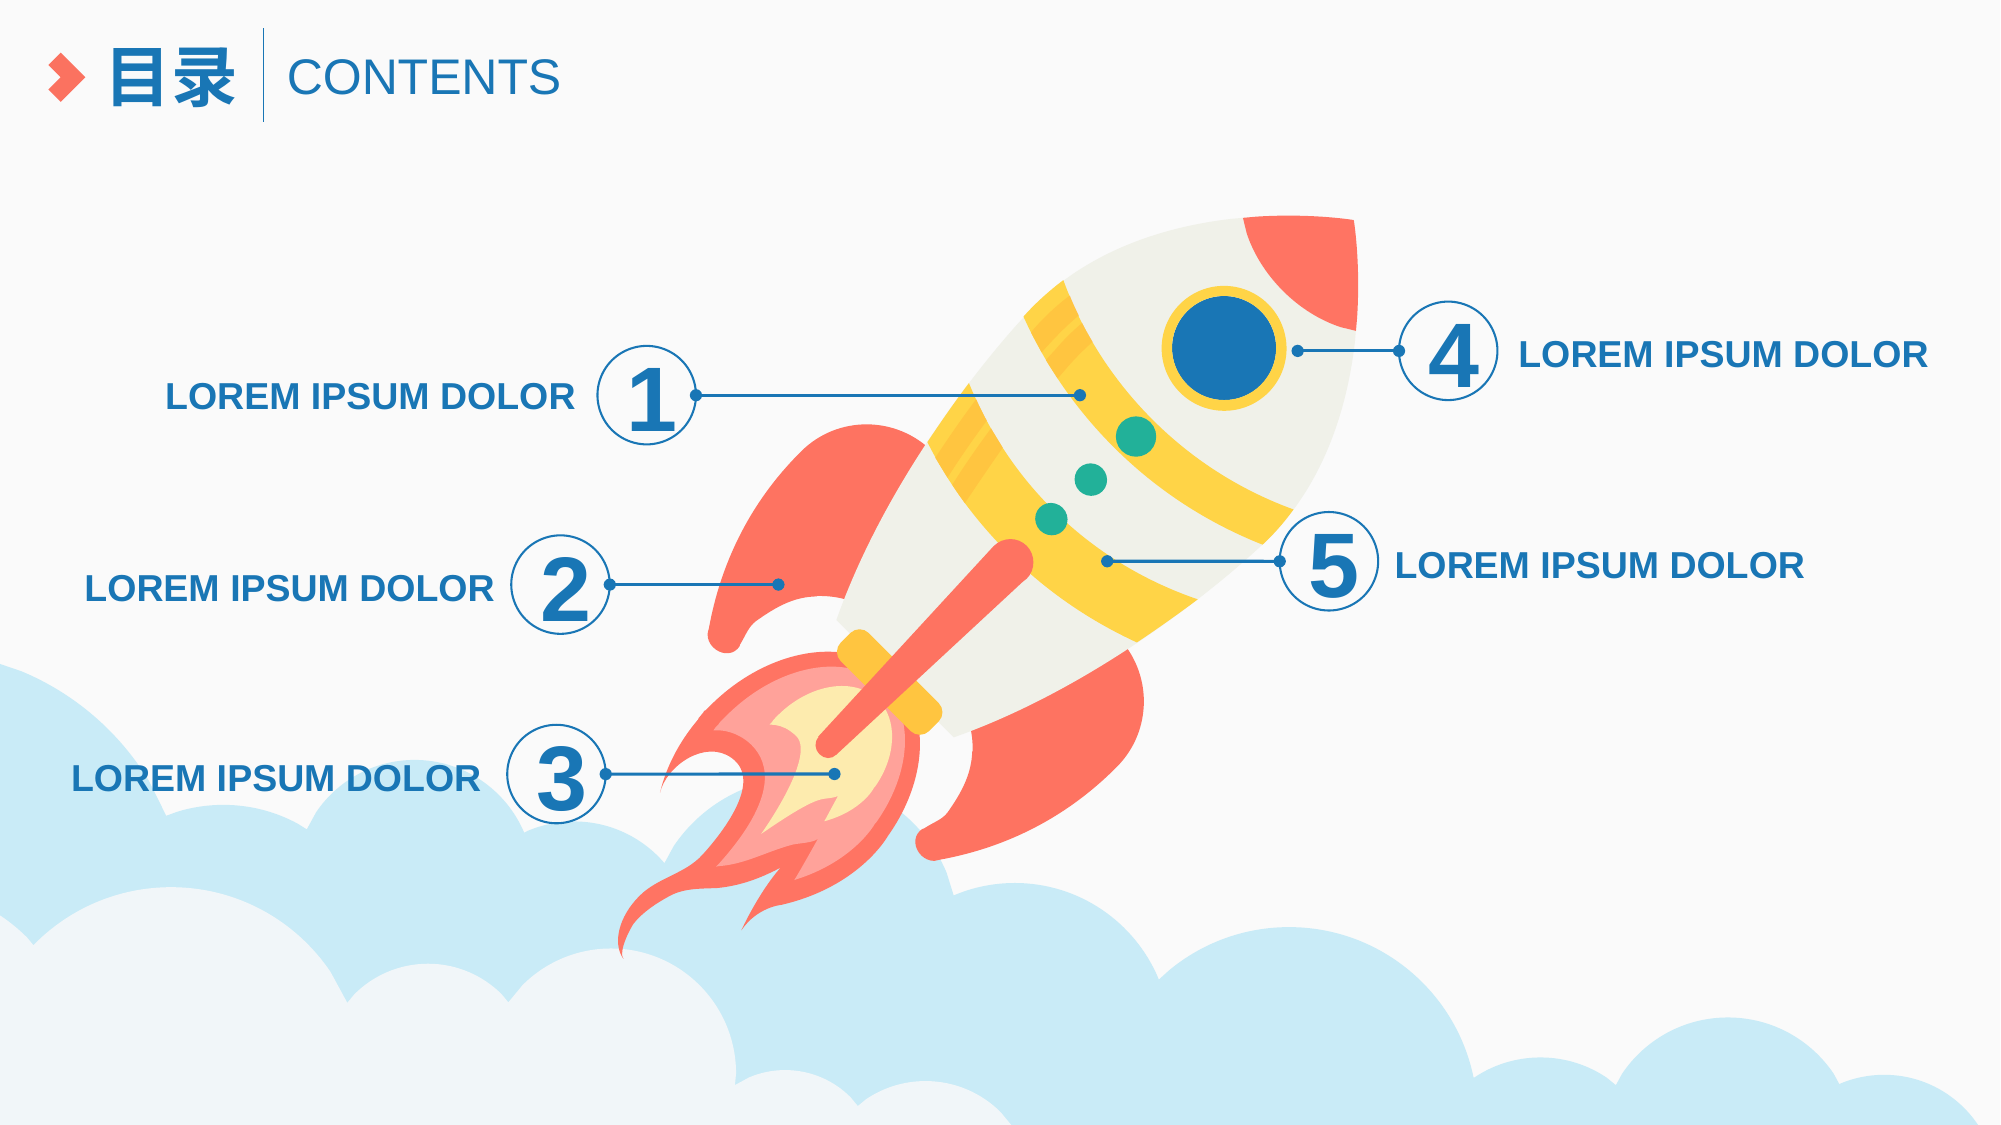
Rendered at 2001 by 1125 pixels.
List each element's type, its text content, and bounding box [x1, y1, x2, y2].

text_box [46, 51, 87, 104]
text_box LOREM IPSUM DOLOR [1503, 323, 1944, 383]
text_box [89, 27, 639, 124]
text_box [760, 65, 1207, 1104]
text_box 2 [510, 534, 611, 635]
text_box 4 [1398, 300, 1499, 402]
text_box 1 [596, 344, 697, 446]
text_box 5 [1279, 510, 1379, 612]
text_box LOREM IPSUM DOLOR [150, 364, 591, 425]
text_box LOREM IPSUM DOLOR [69, 556, 510, 617]
text_box 3 [506, 723, 607, 825]
text_box LOREM IPSUM DOLOR [1379, 533, 1821, 594]
text_box LOREM IPSUM DOLOR [56, 746, 497, 806]
